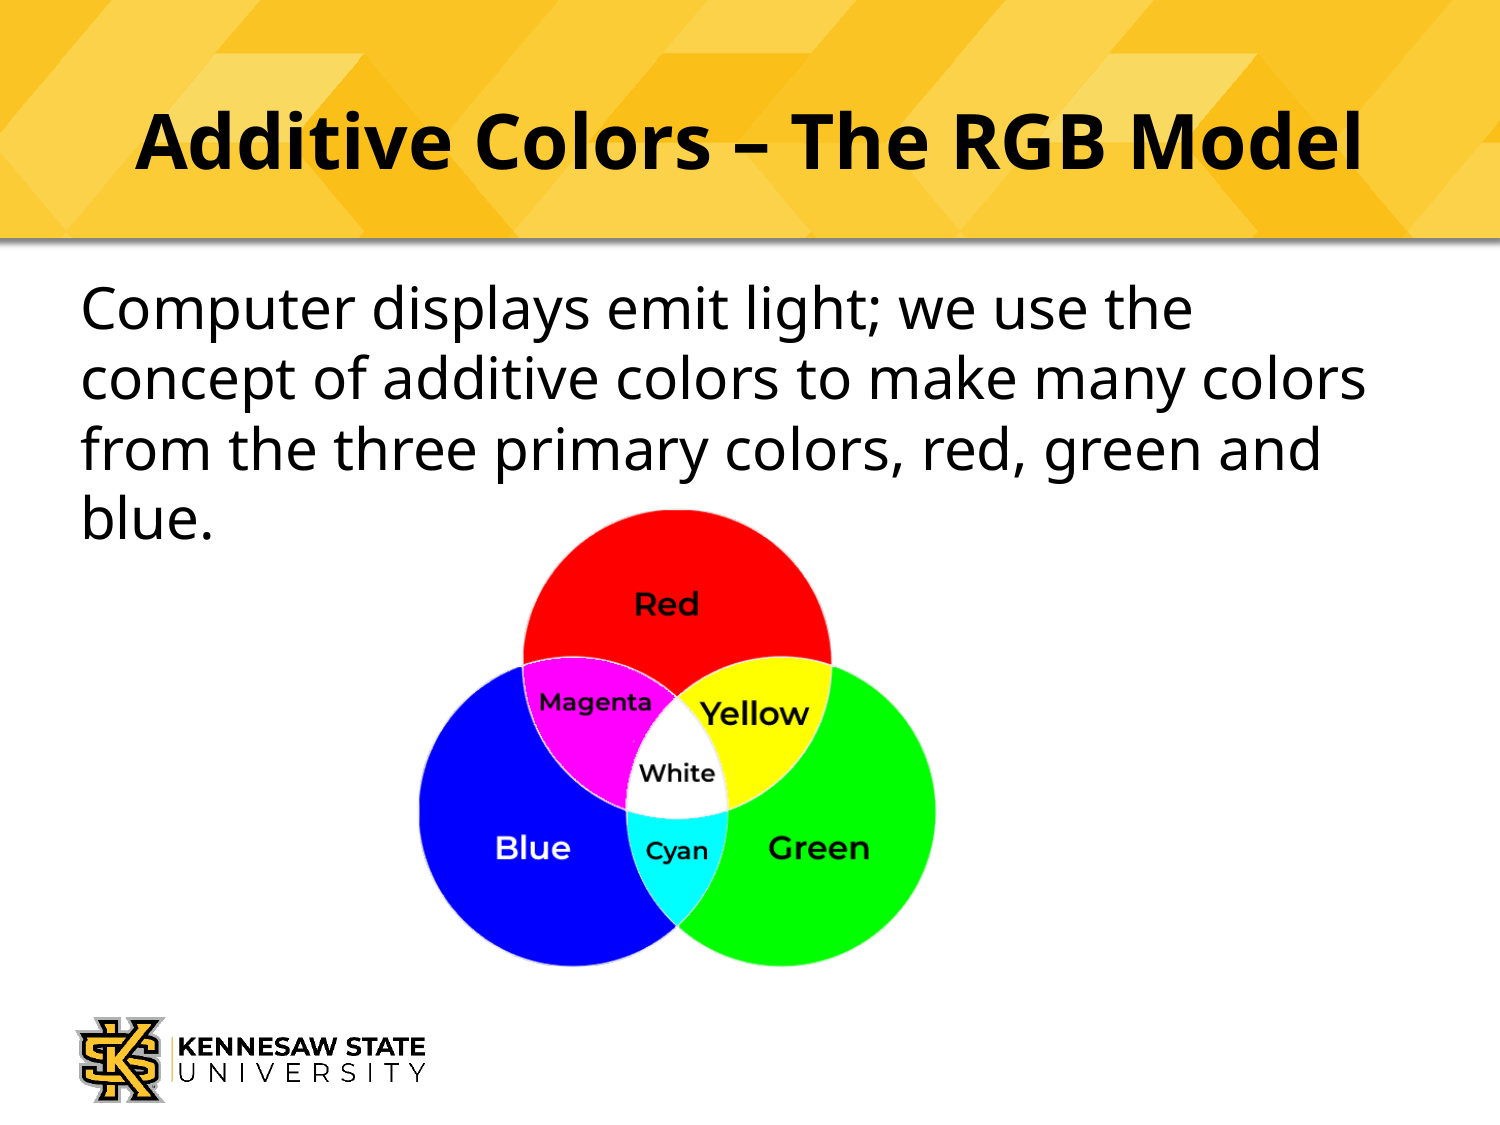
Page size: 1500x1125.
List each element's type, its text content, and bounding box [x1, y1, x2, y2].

title Additive Colors – The RGB Model [75, 45, 1425, 233]
picture [374, 474, 970, 1009]
text_box Computer displays emit light; we use the concept of additive colors to make many colors from the three primary colors, red, green and blue. [61, 262, 1439, 606]
picture [75, 1017, 425, 1103]
picture [0, 0, 1500, 251]
